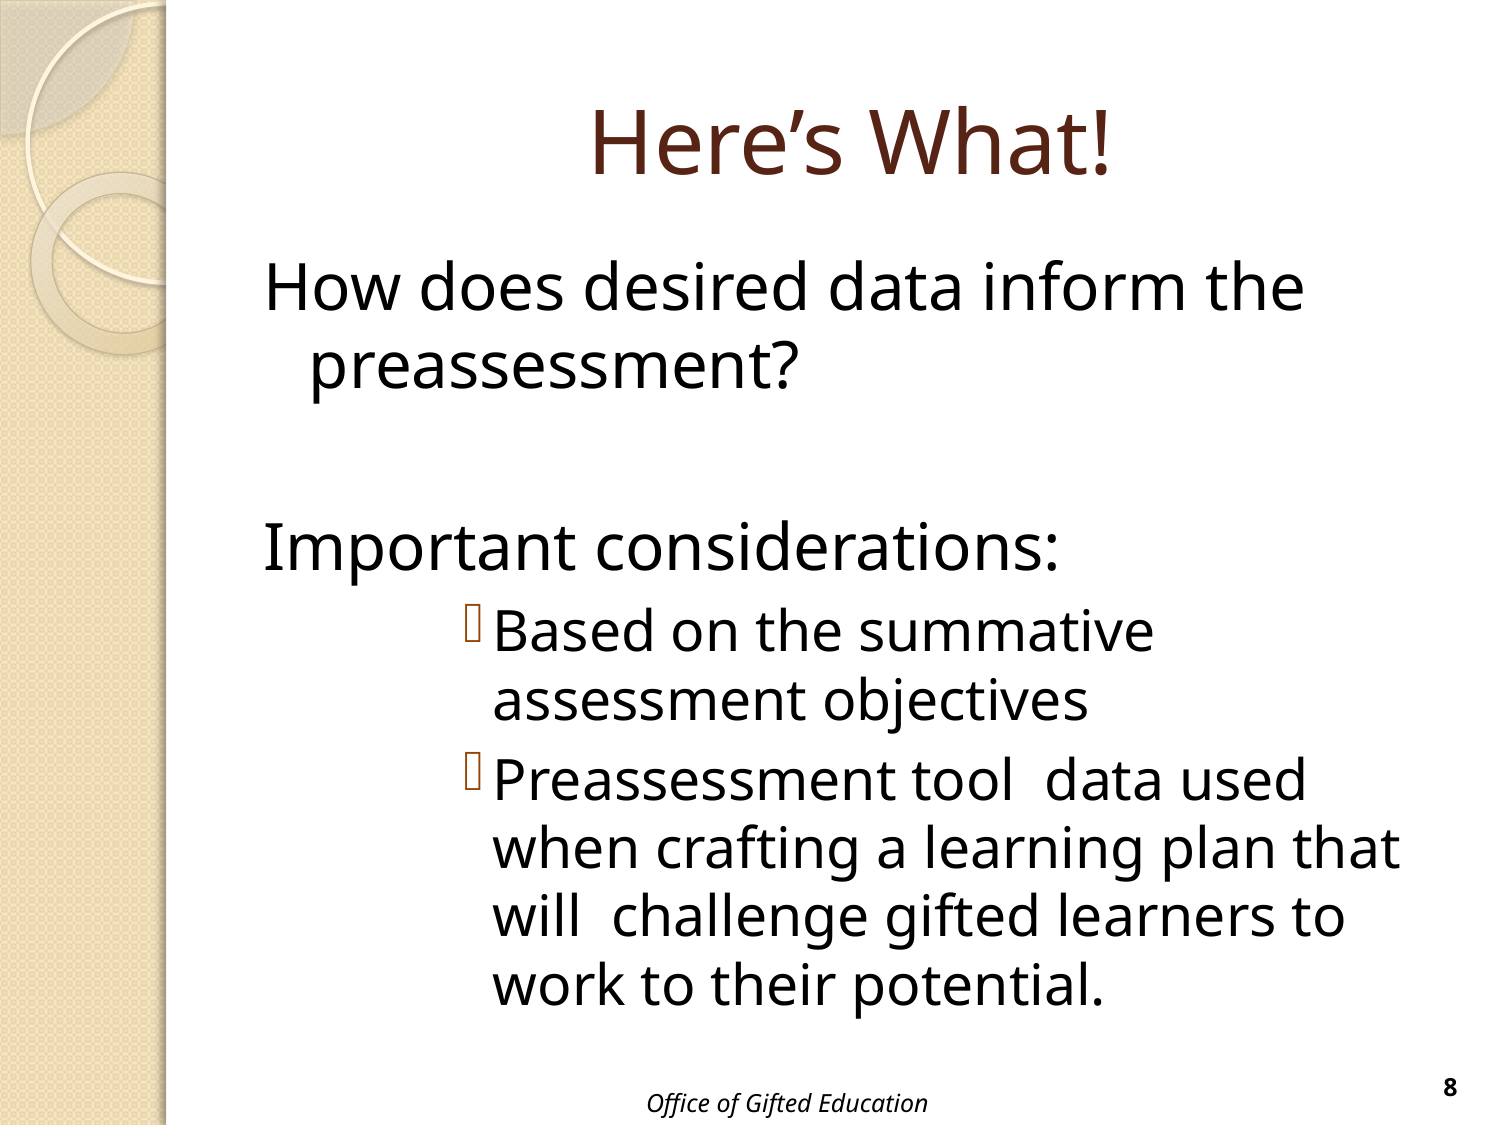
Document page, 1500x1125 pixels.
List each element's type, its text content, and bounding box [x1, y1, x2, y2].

slide_number 8 [1413, 1034, 1488, 1113]
title Here’s What! [235, 45, 1466, 233]
footer Office of Gifted Education [549, 1046, 1025, 1125]
list How does desired data inform the preassessment? Important considerations: Based on the summative assessment objectives Preassessment tool data used when crafting a learning plan that will challenge gifted learners to work to their potential. [235, 237, 1466, 1025]
